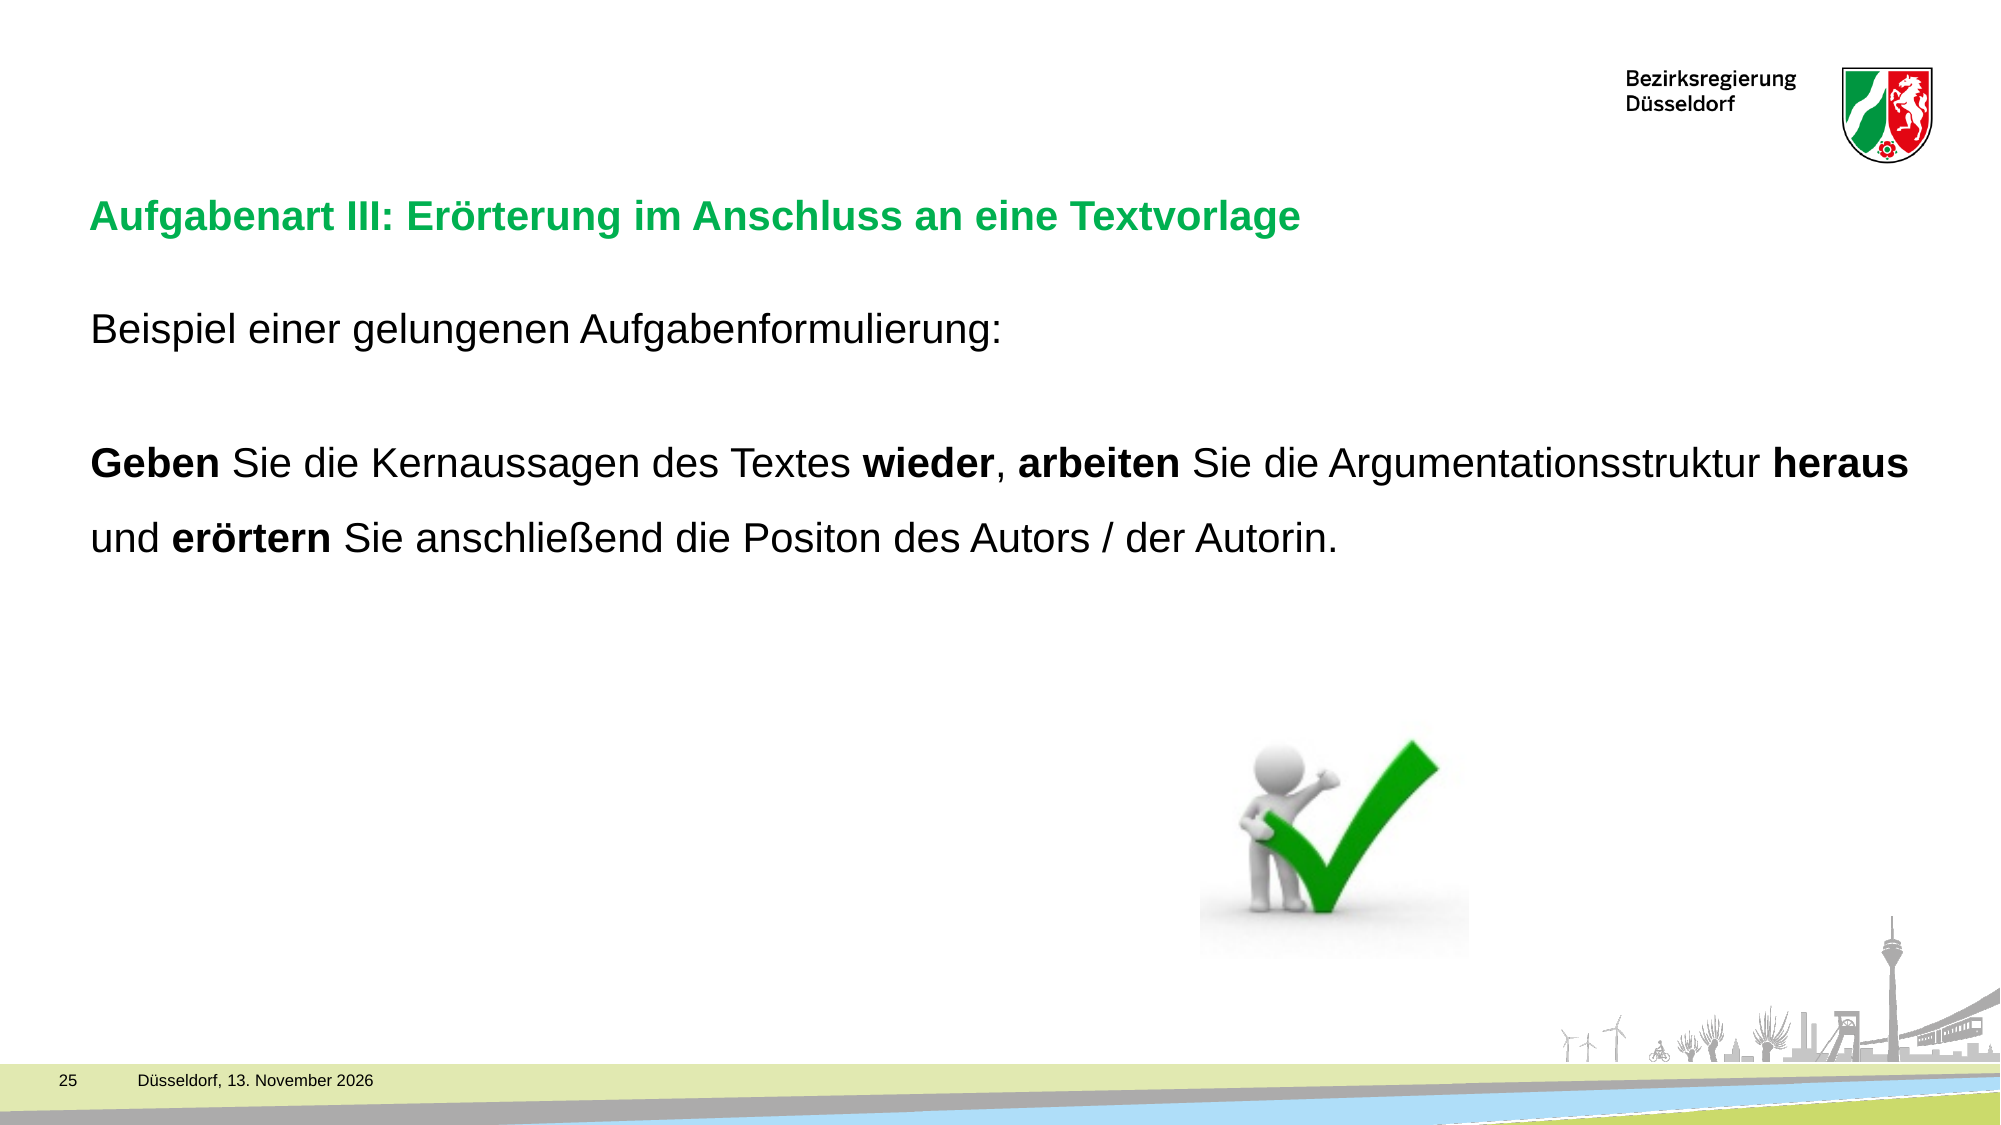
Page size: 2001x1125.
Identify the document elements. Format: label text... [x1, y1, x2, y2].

text_box [792, 969, 2000, 1076]
title Aufgabenart III: Erörterung im Anschluss an eine Textvorlage [88, 160, 1955, 268]
picture [0, 688, 2000, 1125]
list Beispiel einer gelungenen Aufgabenformulierung: Geben Sie die Kernaussagen des Textes wieder, arbeiten Sie die Argumentationsstruktur heraus und erörtern Sie anschließend die Positon des Autors / der Autorin. [90, 302, 1957, 846]
picture [1625, 66, 1933, 160]
footer Düsseldorf, 15. November 2023 [137, 1070, 595, 1125]
slide_number 25 [58, 1070, 123, 1125]
